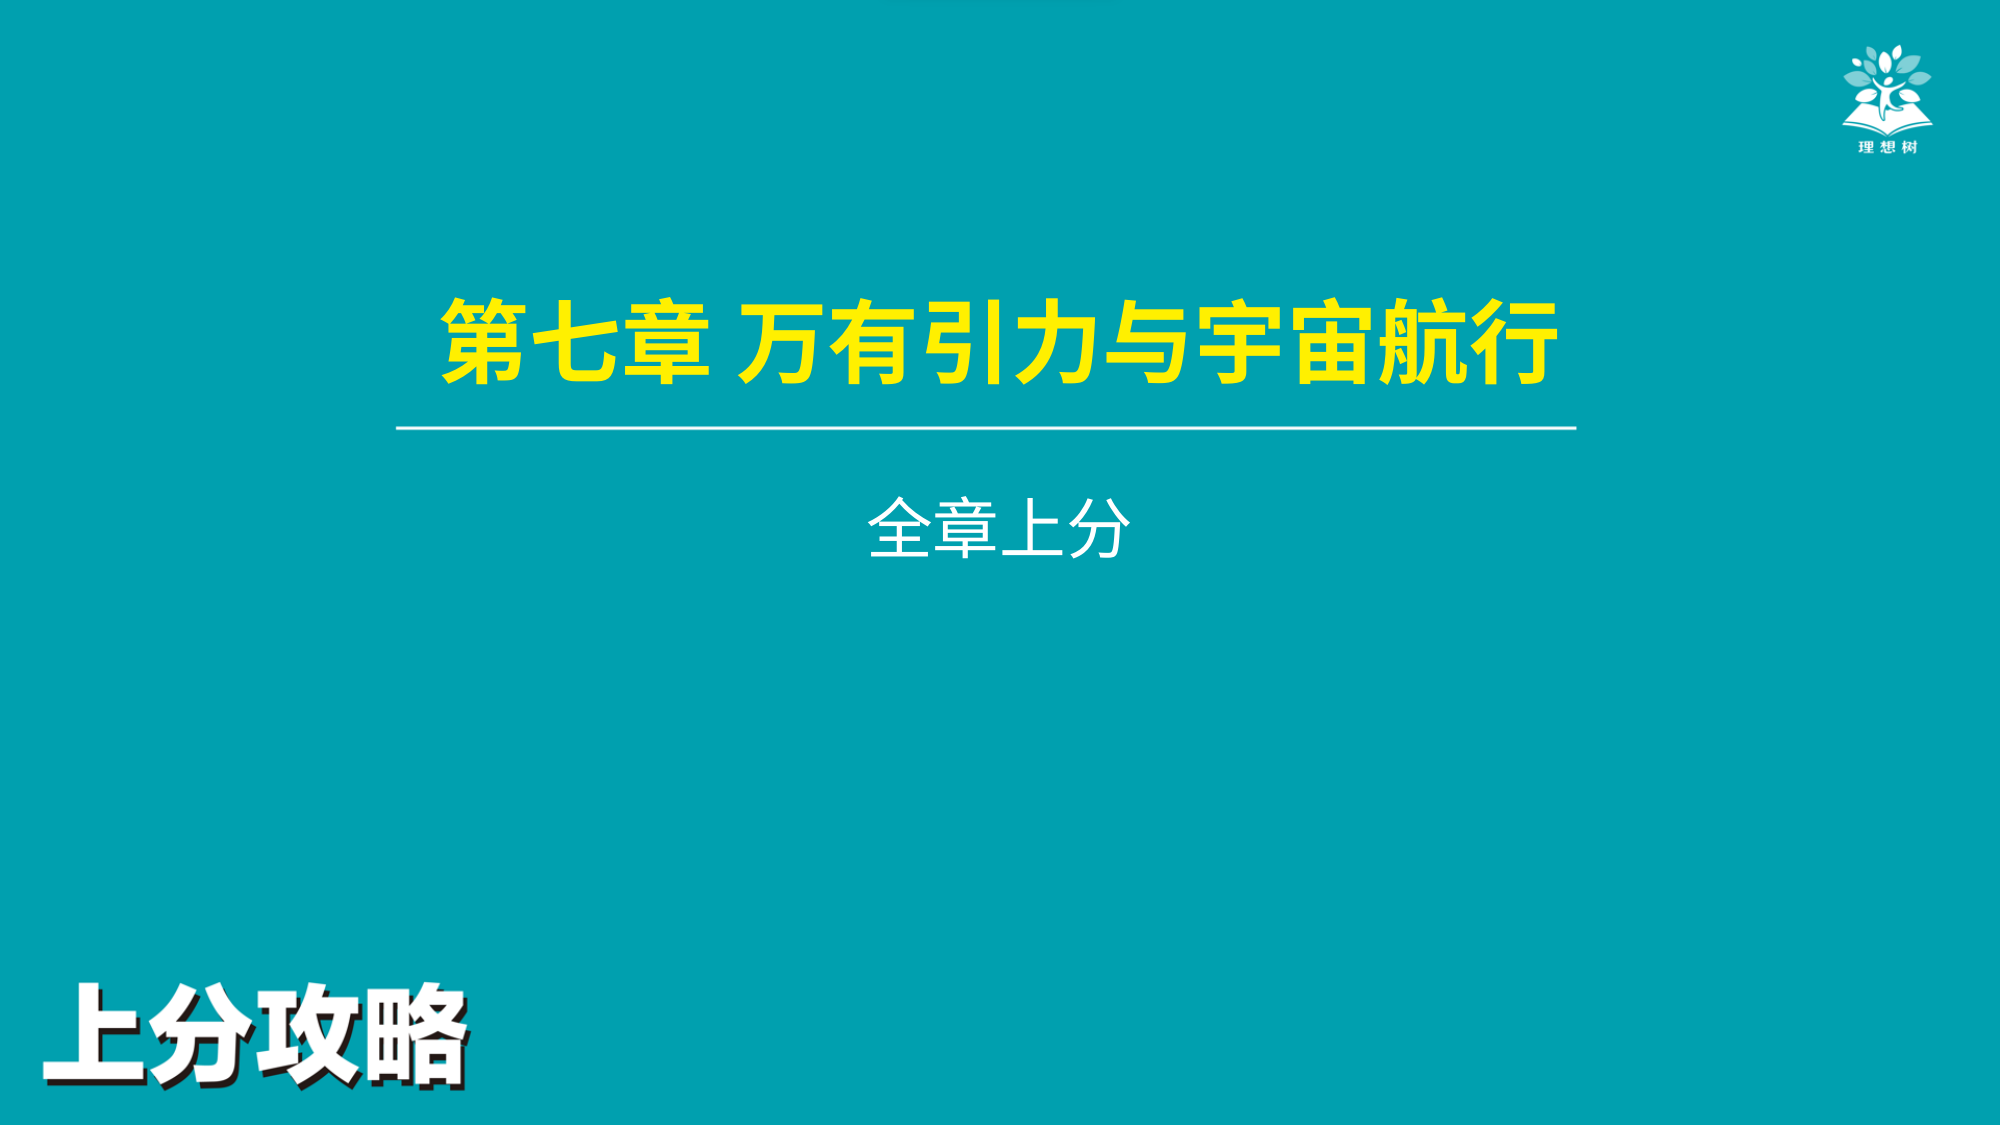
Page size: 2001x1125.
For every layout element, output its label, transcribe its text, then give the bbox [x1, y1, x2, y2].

text_box 全章上分 [0, 472, 2000, 579]
picture [0, 0, 2000, 265]
text_box 第七章 万有引力与宇宙航行 [0, 265, 2000, 413]
picture [0, 413, 2000, 472]
picture [0, 579, 2000, 1125]
